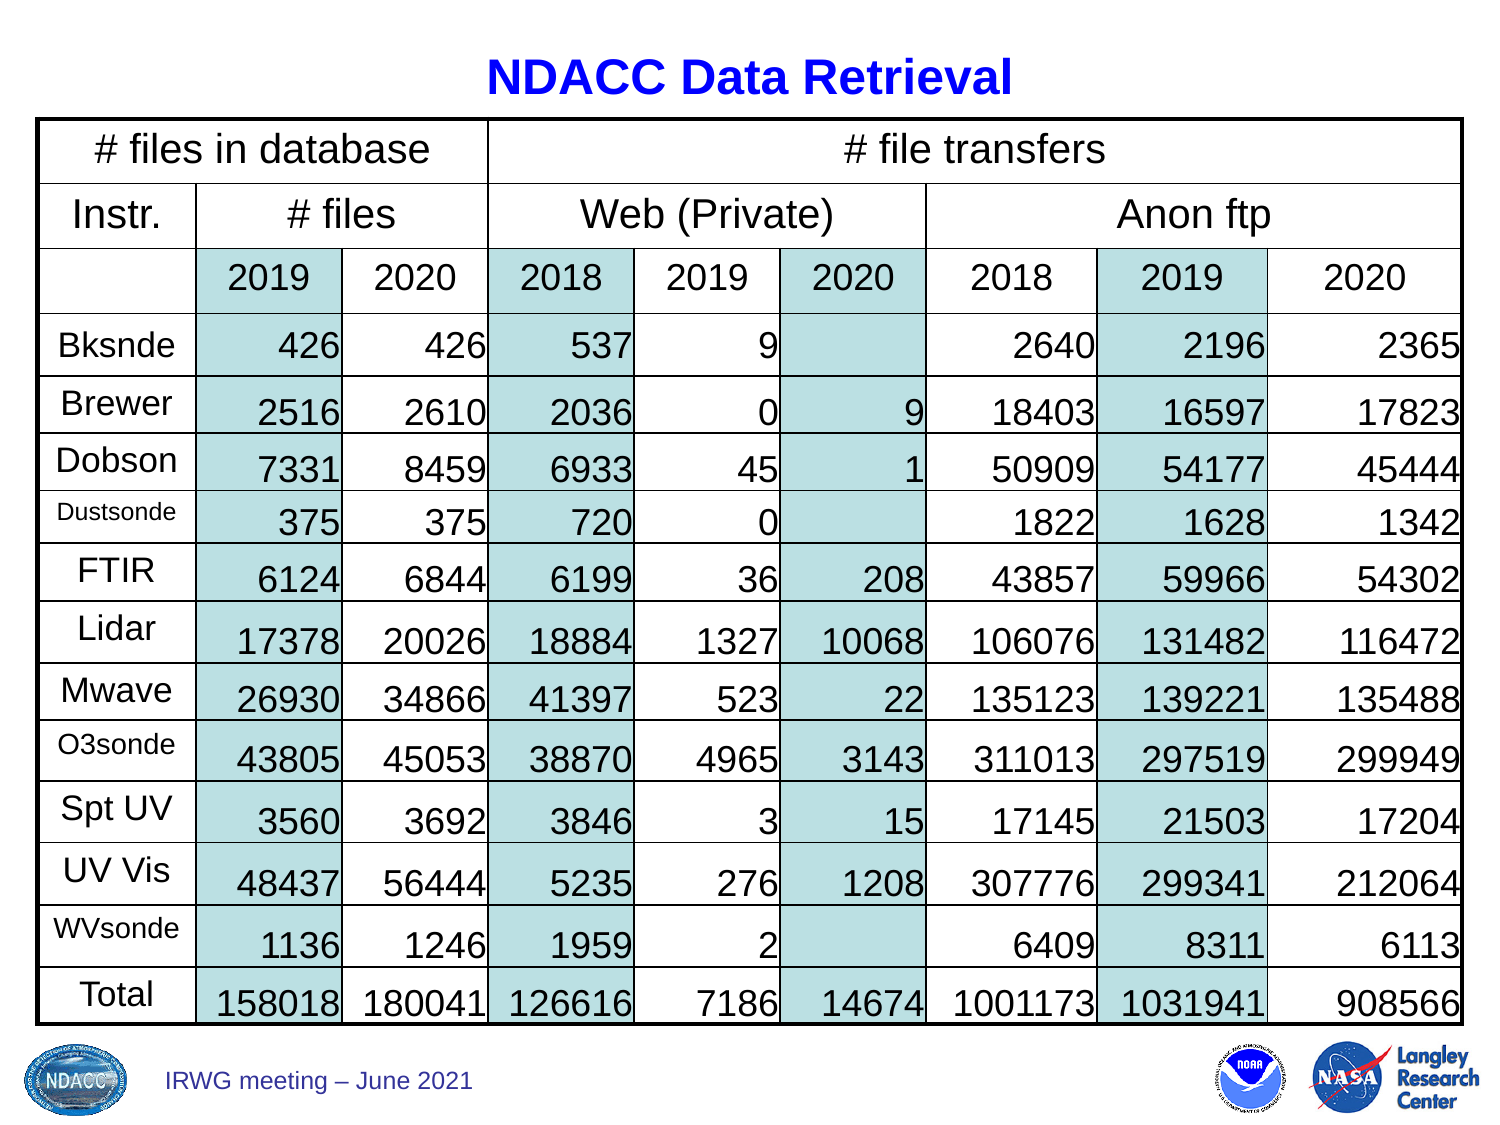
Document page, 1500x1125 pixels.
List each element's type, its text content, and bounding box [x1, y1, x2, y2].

table_cell Mwave [40, 664, 195, 719]
table_cell 180041 [343, 968, 487, 1022]
table_cell [781, 491, 925, 542]
table_cell 2019 [1098, 249, 1267, 313]
table_cell 135123 [927, 664, 1096, 719]
table_cell 375 [343, 491, 487, 542]
table_cell 0 [635, 491, 779, 542]
table_cell 2516 [197, 377, 341, 432]
table_cell 2365 [1268, 314, 1460, 375]
table_cell 3143 [781, 721, 925, 780]
table_cell 212064 [1268, 843, 1460, 904]
table_cell 6409 [927, 906, 1096, 966]
table_cell Spt UV [40, 782, 195, 842]
table_cell Dobson [40, 434, 195, 490]
table_cell 5235 [489, 843, 633, 904]
table_cell 126616 [489, 968, 633, 1022]
table_cell Lidar [40, 602, 195, 662]
table_cell 41397 [489, 664, 633, 719]
table_cell 375 [197, 491, 341, 542]
table_cell 43857 [927, 544, 1096, 600]
table_cell 45 [635, 434, 779, 490]
table_cell 537 [489, 314, 633, 375]
table_cell 10068 [781, 602, 925, 662]
table_cell 2018 [927, 249, 1096, 313]
table_cell 297519 [1098, 721, 1267, 780]
table_cell 299949 [1268, 721, 1460, 780]
table_cell 18884 [489, 602, 633, 662]
table_cell 1327 [635, 602, 779, 662]
table_cell 7331 [197, 434, 341, 490]
table_cell Instr. [40, 184, 195, 248]
table_cell 2196 [1098, 314, 1267, 375]
table_cell 3560 [197, 782, 341, 842]
table_cell 2610 [343, 377, 487, 432]
table_cell 158018 [197, 968, 341, 1022]
table_cell 59966 [1098, 544, 1267, 600]
table_cell 48437 [197, 843, 341, 904]
table_cell 0 [635, 377, 779, 432]
table_cell 208 [781, 544, 925, 600]
table_cell Total [40, 968, 195, 1022]
table_cell WVsonde [40, 906, 195, 966]
table_cell 54177 [1098, 434, 1267, 490]
table_cell 1959 [489, 906, 633, 966]
table_cell 106076 [927, 602, 1096, 662]
table_cell Dustsonde [40, 491, 195, 542]
table_cell 26930 [197, 664, 341, 719]
table_cell 22 [781, 664, 925, 719]
table_cell 6199 [489, 544, 633, 600]
table_cell 3846 [489, 782, 633, 842]
table_cell 34866 [343, 664, 487, 719]
table_cell 9 [635, 314, 779, 375]
table_cell [781, 906, 925, 966]
table_header # file transfers [489, 121, 1460, 183]
table_cell 116472 [1268, 602, 1460, 662]
table_cell 523 [635, 664, 779, 719]
table_cell 36 [635, 544, 779, 600]
table_cell 18403 [927, 377, 1096, 432]
table_cell 908566 [1268, 968, 1460, 1022]
table_cell 3 [635, 782, 779, 842]
table_cell 45444 [1268, 434, 1460, 490]
table_cell 16597 [1098, 377, 1267, 432]
table_cell 1208 [781, 843, 925, 904]
table_cell 1 [781, 434, 925, 490]
table_cell 2640 [927, 314, 1096, 375]
table_cell 299341 [1098, 843, 1267, 904]
table_cell 17204 [1268, 782, 1460, 842]
table_cell 2020 [343, 249, 487, 313]
table_cell 2036 [489, 377, 633, 432]
table_cell Bksnde [40, 314, 195, 375]
table_cell 17378 [197, 602, 341, 662]
table_cell 131482 [1098, 602, 1267, 662]
table_cell # files [197, 184, 487, 248]
table_cell UV Vis [40, 843, 195, 904]
table_cell 2019 [197, 249, 341, 313]
table_cell 17145 [927, 782, 1096, 842]
table_cell [781, 314, 925, 375]
text_box NDACC Data Retrieval [112, 37, 1388, 113]
table_cell 45053 [343, 721, 487, 780]
table_cell Brewer [40, 377, 195, 432]
table_cell Anon ftp [927, 184, 1460, 248]
table_cell 8311 [1098, 906, 1267, 966]
table_cell 307776 [927, 843, 1096, 904]
table_cell 21503 [1098, 782, 1267, 842]
table_cell 38870 [489, 721, 633, 780]
table_cell 2020 [781, 249, 925, 313]
table_cell 311013 [927, 721, 1096, 780]
table_cell 1628 [1098, 491, 1267, 542]
table_cell 14674 [781, 968, 925, 1022]
table_cell 2019 [635, 249, 779, 313]
table_cell 1031941 [1098, 968, 1267, 1022]
table_cell 1342 [1268, 491, 1460, 542]
table_header # files in database [40, 121, 487, 183]
table_cell 50909 [927, 434, 1096, 490]
table_cell O3sonde [40, 721, 195, 780]
table_cell 4965 [635, 721, 779, 780]
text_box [24, 1041, 1482, 1116]
table_cell 1136 [197, 906, 341, 966]
table_cell 139221 [1098, 664, 1267, 719]
table_cell 276 [635, 843, 779, 904]
table_cell 720 [489, 491, 633, 542]
table_cell 20026 [343, 602, 487, 662]
table_cell 6113 [1268, 906, 1460, 966]
table_cell [40, 249, 195, 313]
table_cell 17823 [1268, 377, 1460, 432]
table_cell 2 [635, 906, 779, 966]
table_cell 1246 [343, 906, 487, 966]
table_cell FTIR [40, 544, 195, 600]
table_cell 2018 [489, 249, 633, 313]
table_cell Web (Private) [489, 184, 925, 248]
table_cell 15 [781, 782, 925, 842]
table_cell 3692 [343, 782, 487, 842]
table_cell 9 [781, 377, 925, 432]
table_cell 6933 [489, 434, 633, 490]
table_cell 6124 [197, 544, 341, 600]
table_cell 426 [197, 314, 341, 375]
table_cell 56444 [343, 843, 487, 904]
table_cell 135488 [1268, 664, 1460, 719]
table_cell 1822 [927, 491, 1096, 542]
table_cell 7186 [635, 968, 779, 1022]
table_cell 54302 [1268, 544, 1460, 600]
table_cell 426 [343, 314, 487, 375]
table_cell 6844 [343, 544, 487, 600]
table_cell 1001173 [927, 968, 1096, 1022]
table_cell 2020 [1268, 249, 1460, 313]
table_cell 43805 [197, 721, 341, 780]
table_cell 8459 [343, 434, 487, 490]
